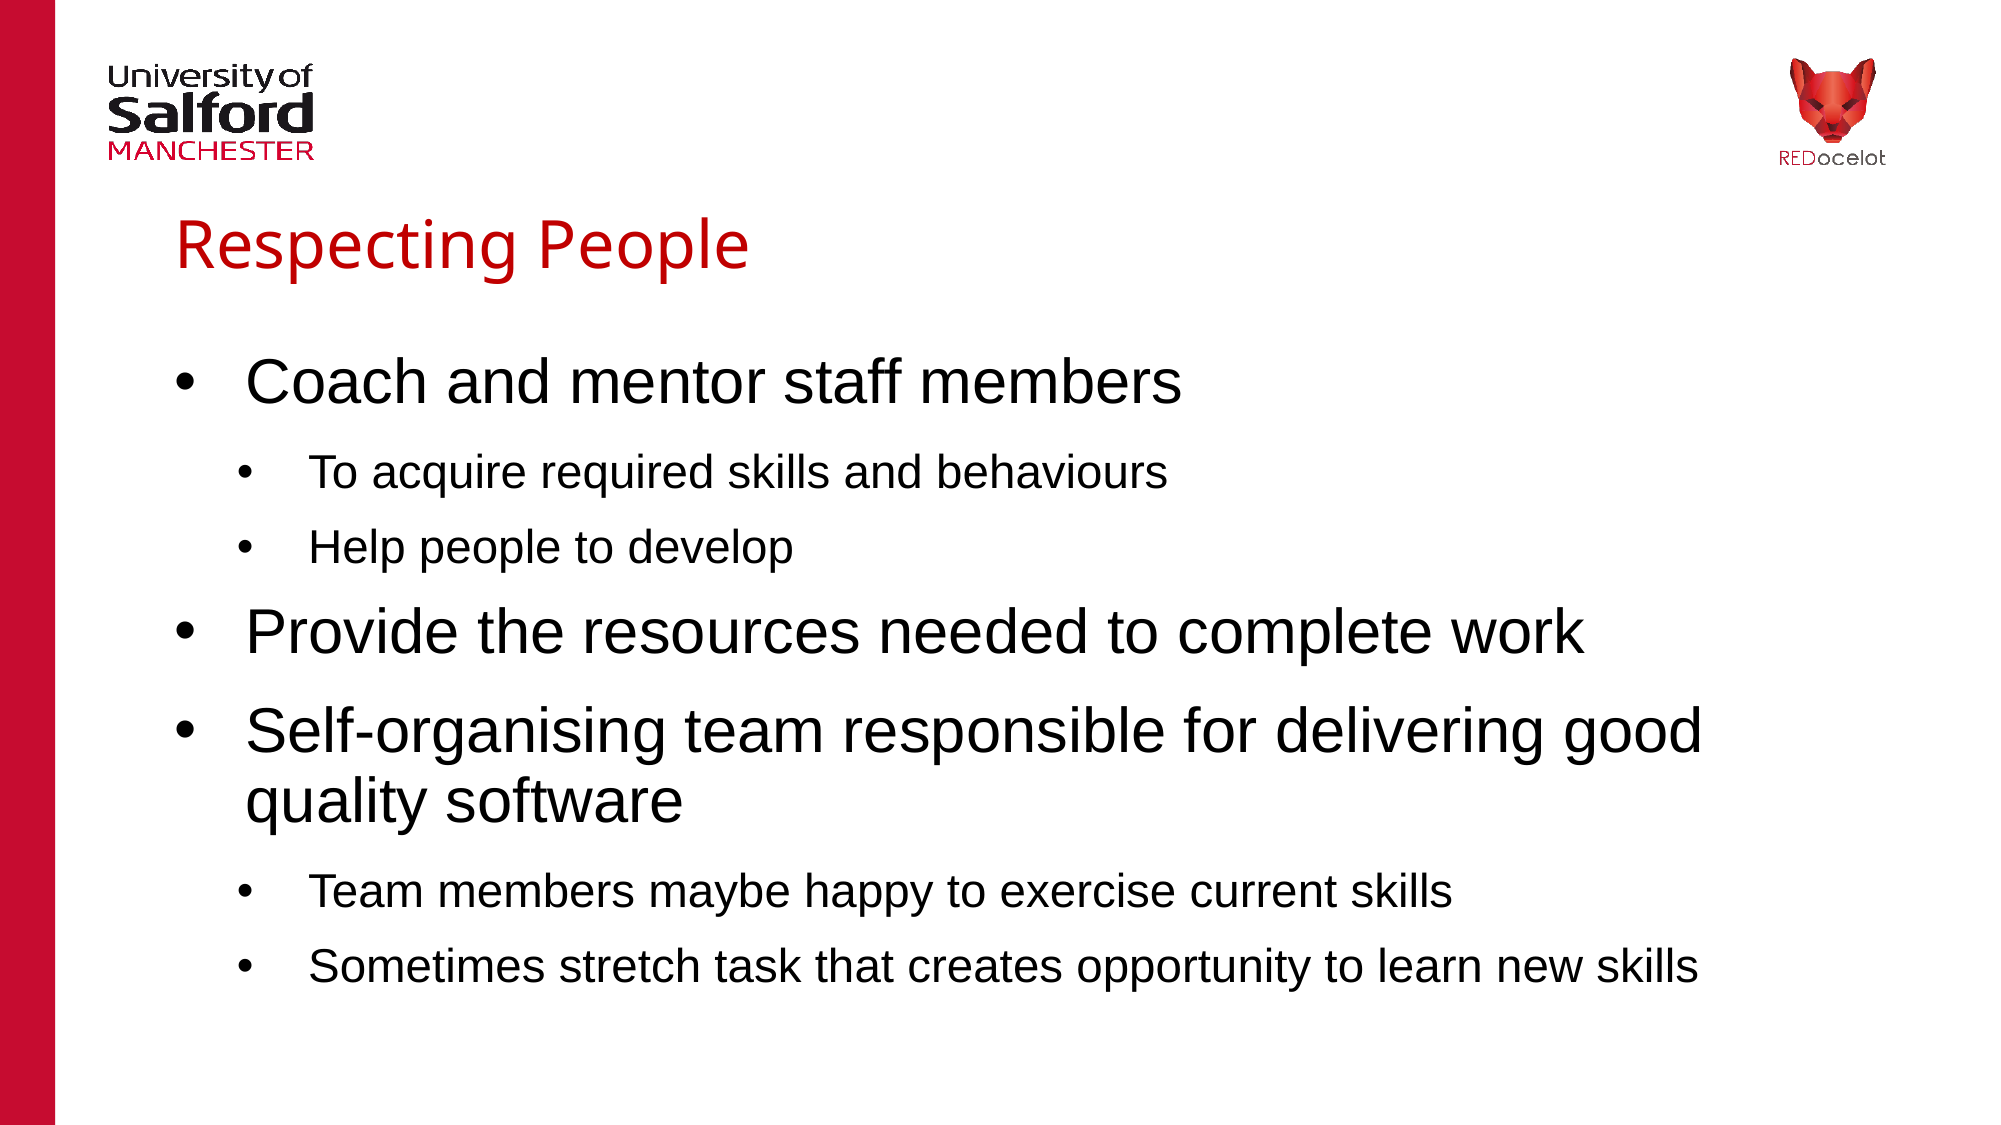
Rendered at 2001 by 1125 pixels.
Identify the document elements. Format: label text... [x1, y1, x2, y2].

picture [60, 27, 362, 196]
picture [1766, 43, 1899, 180]
title Respecting People [159, 201, 1899, 310]
list Coach and mentor staff members To acquire required skills and behaviours Help people to develop Provide the resources needed to complete work Self-organising team responsible for delivering good quality software Team members maybe happy to exercise current skills Sometimes stretch task that creates opportunity to learn new skills [159, 340, 1899, 1004]
